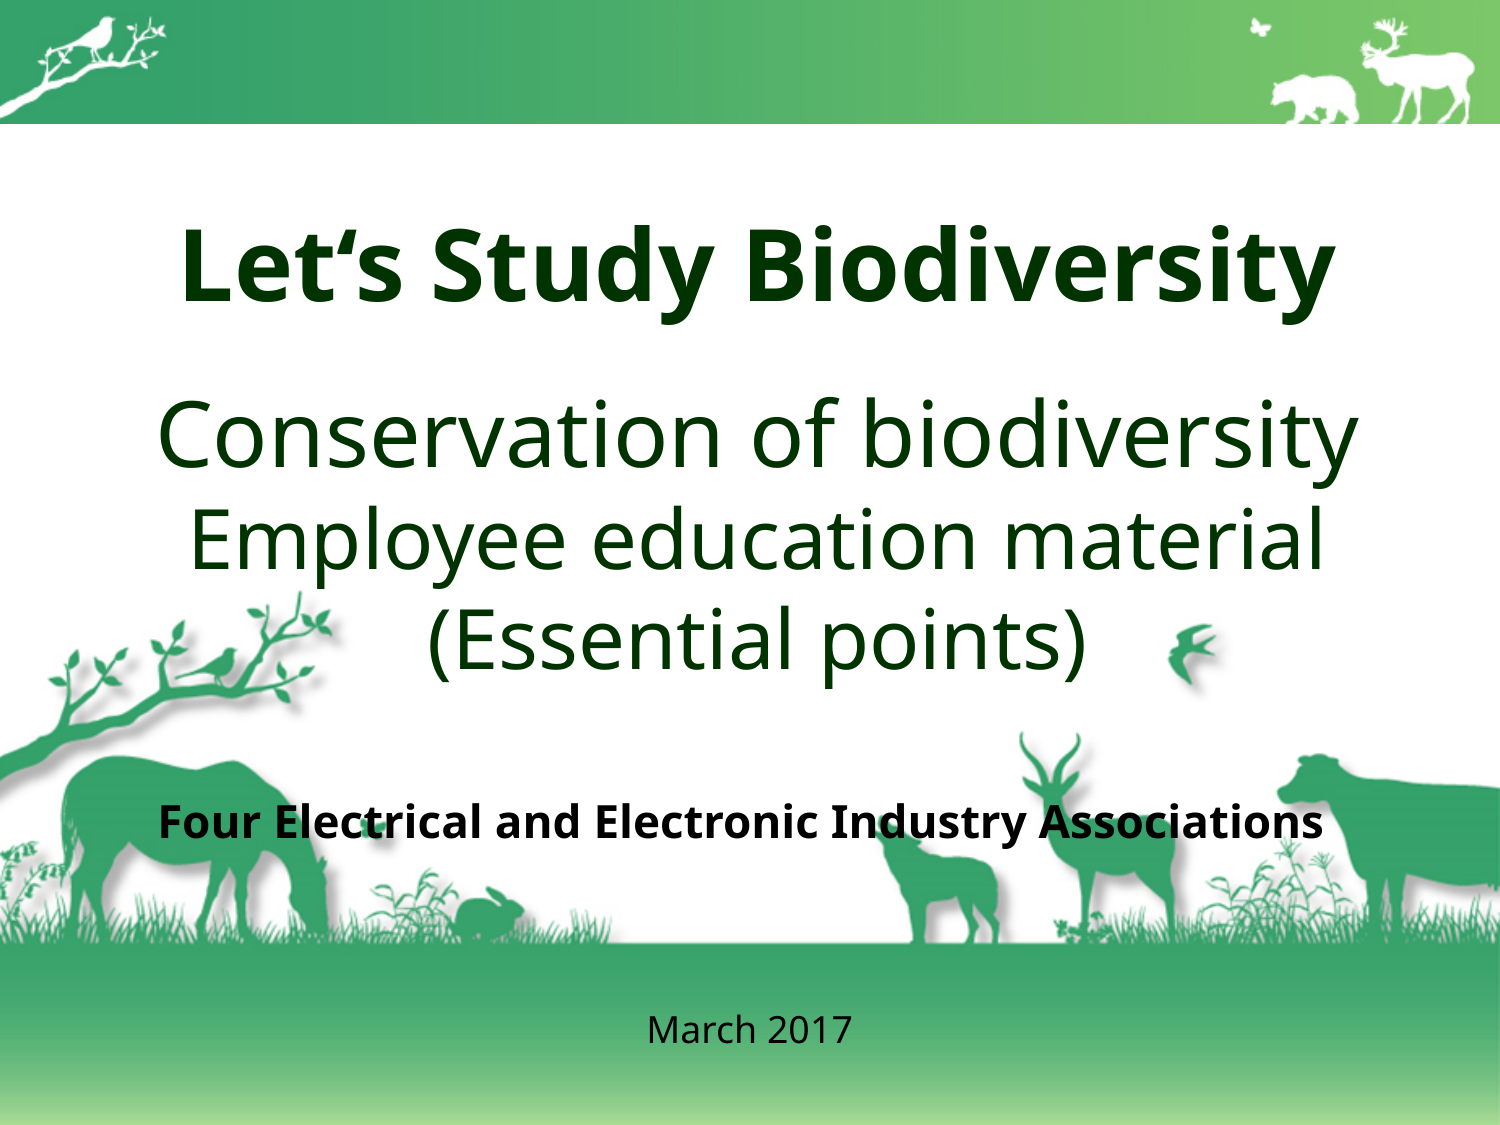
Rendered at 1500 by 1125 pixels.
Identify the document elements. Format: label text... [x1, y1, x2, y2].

text_box Four Electrical and Electronic Industry Associations [142, 784, 1352, 855]
text_box March 2017 [643, 998, 857, 1059]
picture [0, 583, 1500, 1125]
text_box Let‘s Study Biodiversity Conservation of biodiversity Employee education material (Essential points) [41, 193, 1474, 694]
picture [0, 0, 1500, 124]
